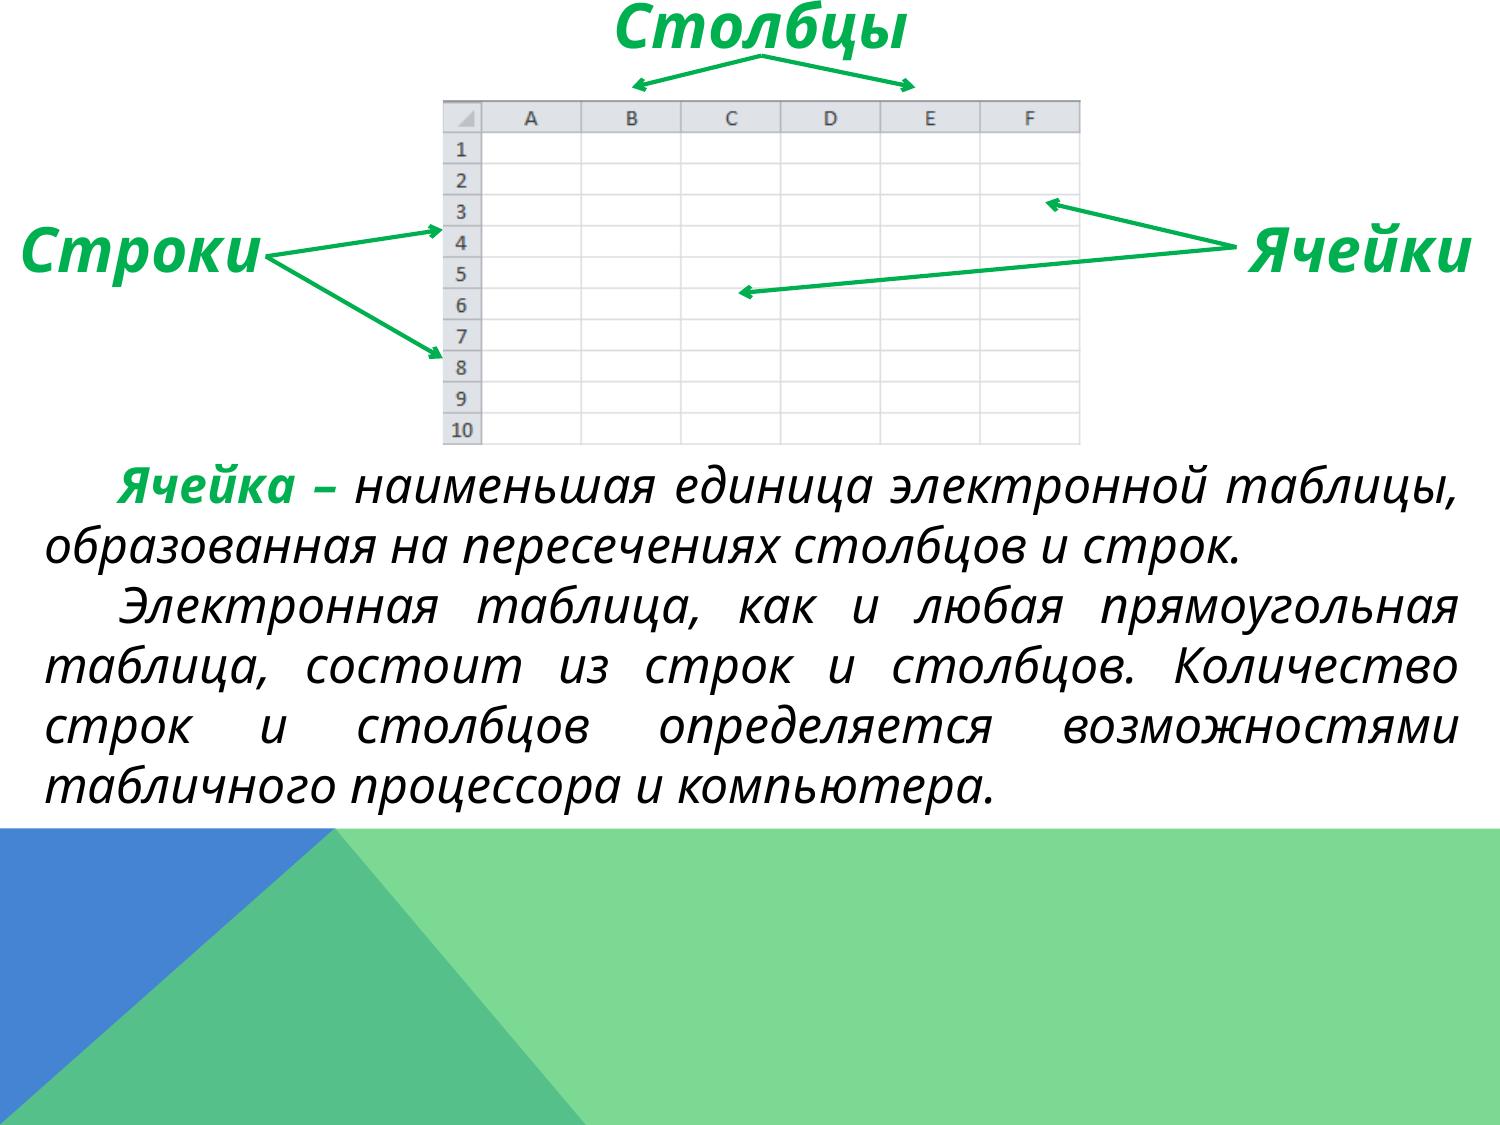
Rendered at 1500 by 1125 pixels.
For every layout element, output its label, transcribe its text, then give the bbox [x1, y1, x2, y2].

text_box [737, 247, 1247, 294]
picture [442, 100, 1081, 445]
text_box Ячейки [1248, 202, 1488, 292]
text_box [631, 55, 760, 88]
text_box Столбцы [598, 0, 924, 68]
text_box Строки [4, 202, 277, 292]
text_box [265, 229, 444, 256]
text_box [761, 55, 916, 88]
text_box Ячейка – наименьшая единица электронной таблицы, образованная на пересечениях столбцов и строк. Электронная таблица, как и любая прямоугольная таблица, состоит из строк и столбцов. Количество строк и столбцов определяется возможностями табличного процессора и компьютера. [29, 446, 1476, 922]
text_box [265, 256, 444, 359]
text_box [1045, 202, 1247, 247]
